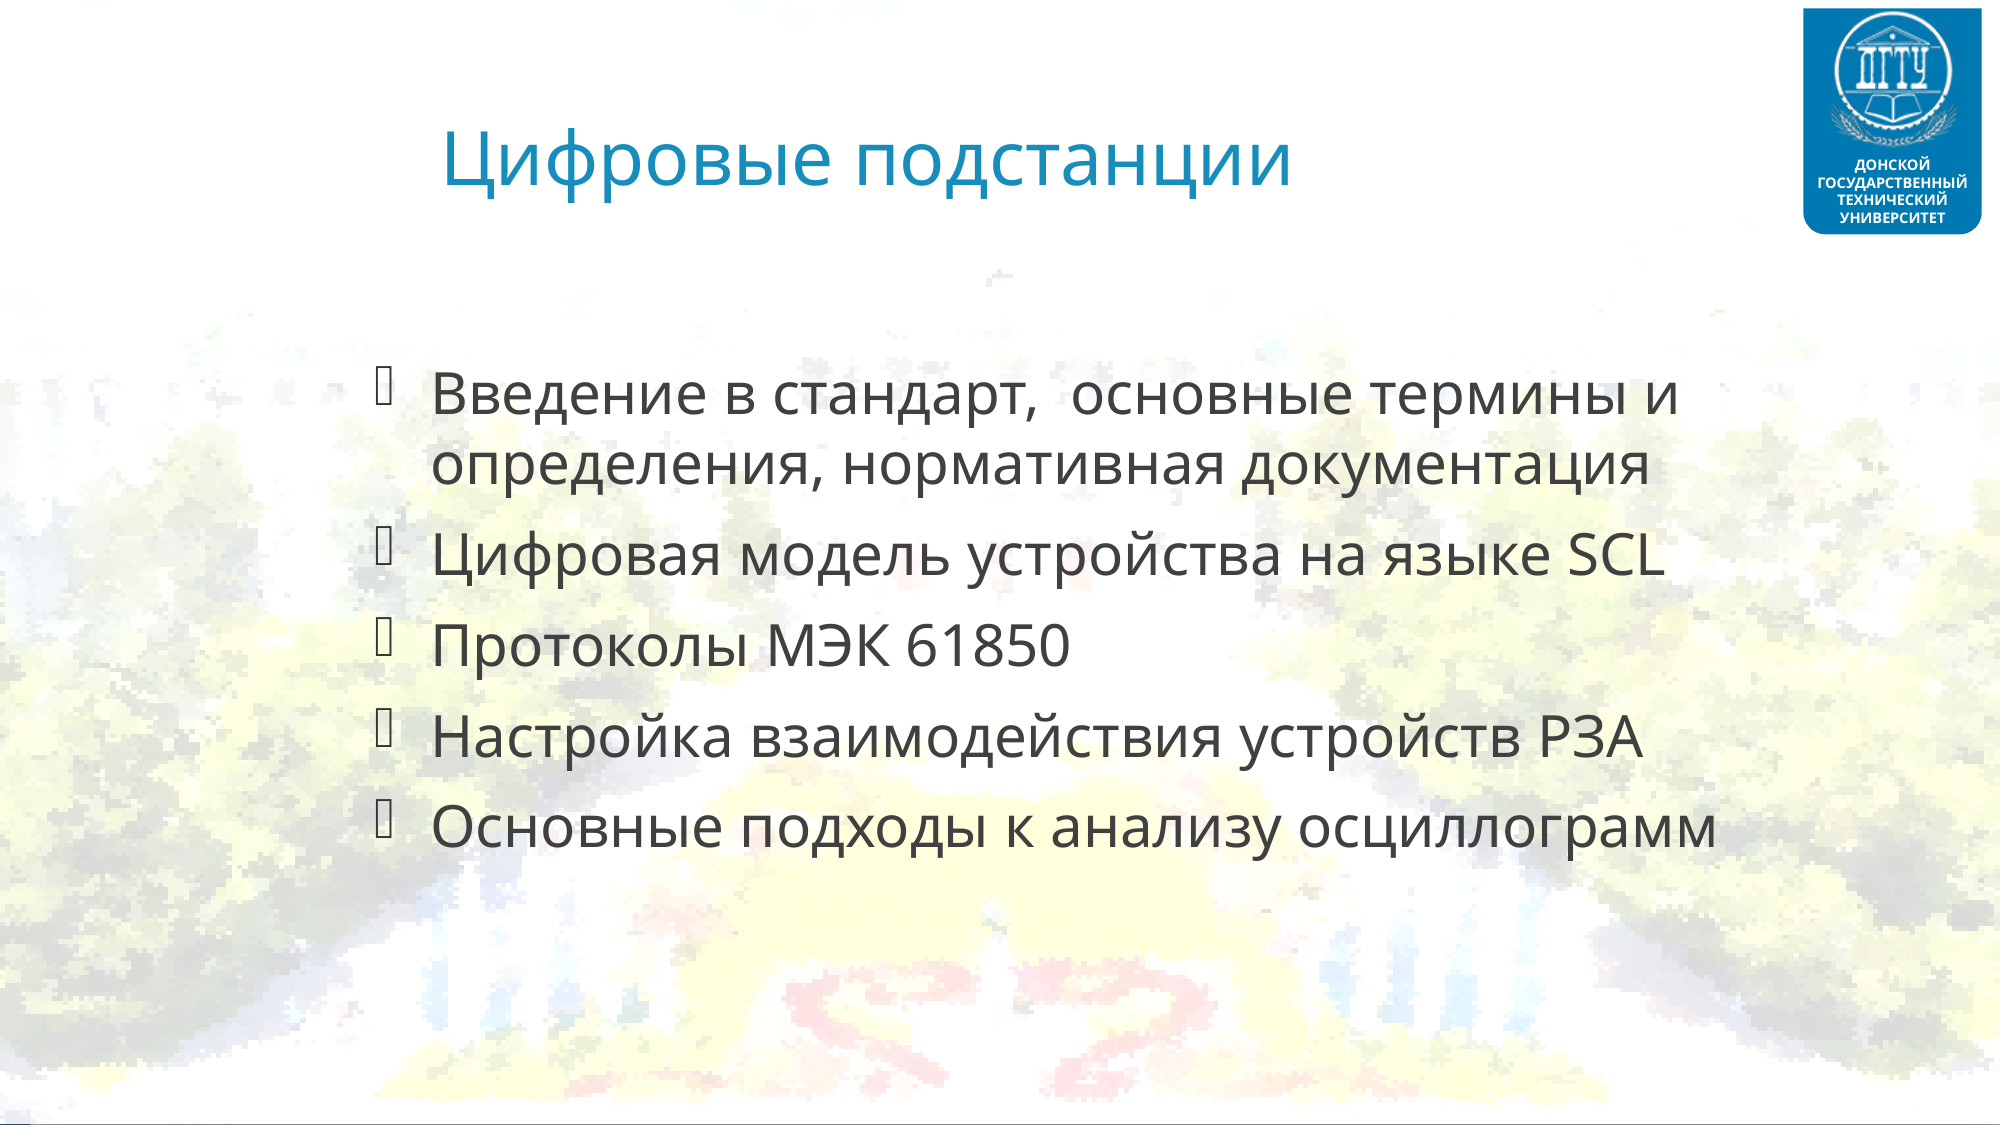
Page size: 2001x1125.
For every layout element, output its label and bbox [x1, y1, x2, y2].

text_box [1793, 8, 1993, 236]
picture [0, 0, 2000, 1125]
